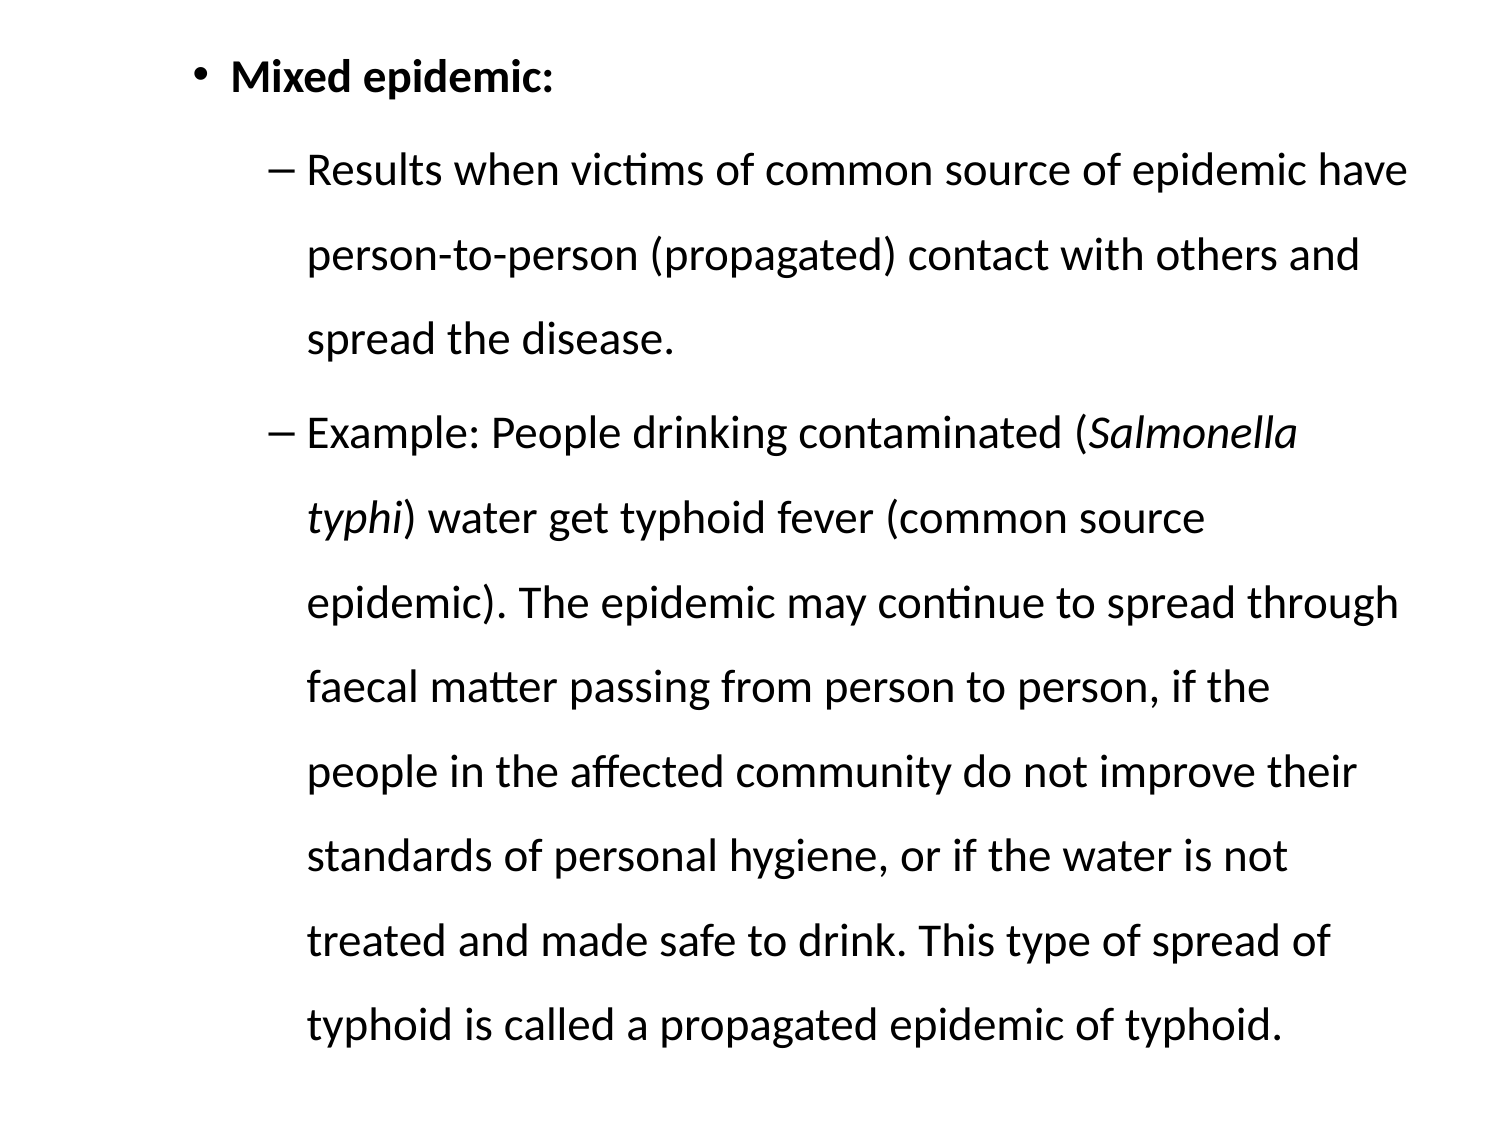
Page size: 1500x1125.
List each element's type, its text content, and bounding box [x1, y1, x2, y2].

list Mixed epidemic: Results when victims of common source of epidemic have person-to-person (propagated) contact with others and spread the disease. Example: People drinking contaminated (Salmonella typhi) water get typhoid fever (common source epidemic). The epidemic may continue to spread through faecal matter passing from person to person, if the people in the affected community do not improve their standards of personal hygiene, or if the water is not treated and made safe to drink. This type of spread of typhoid is called a propagated epidemic of typhoid. [24, 37, 1425, 1075]
